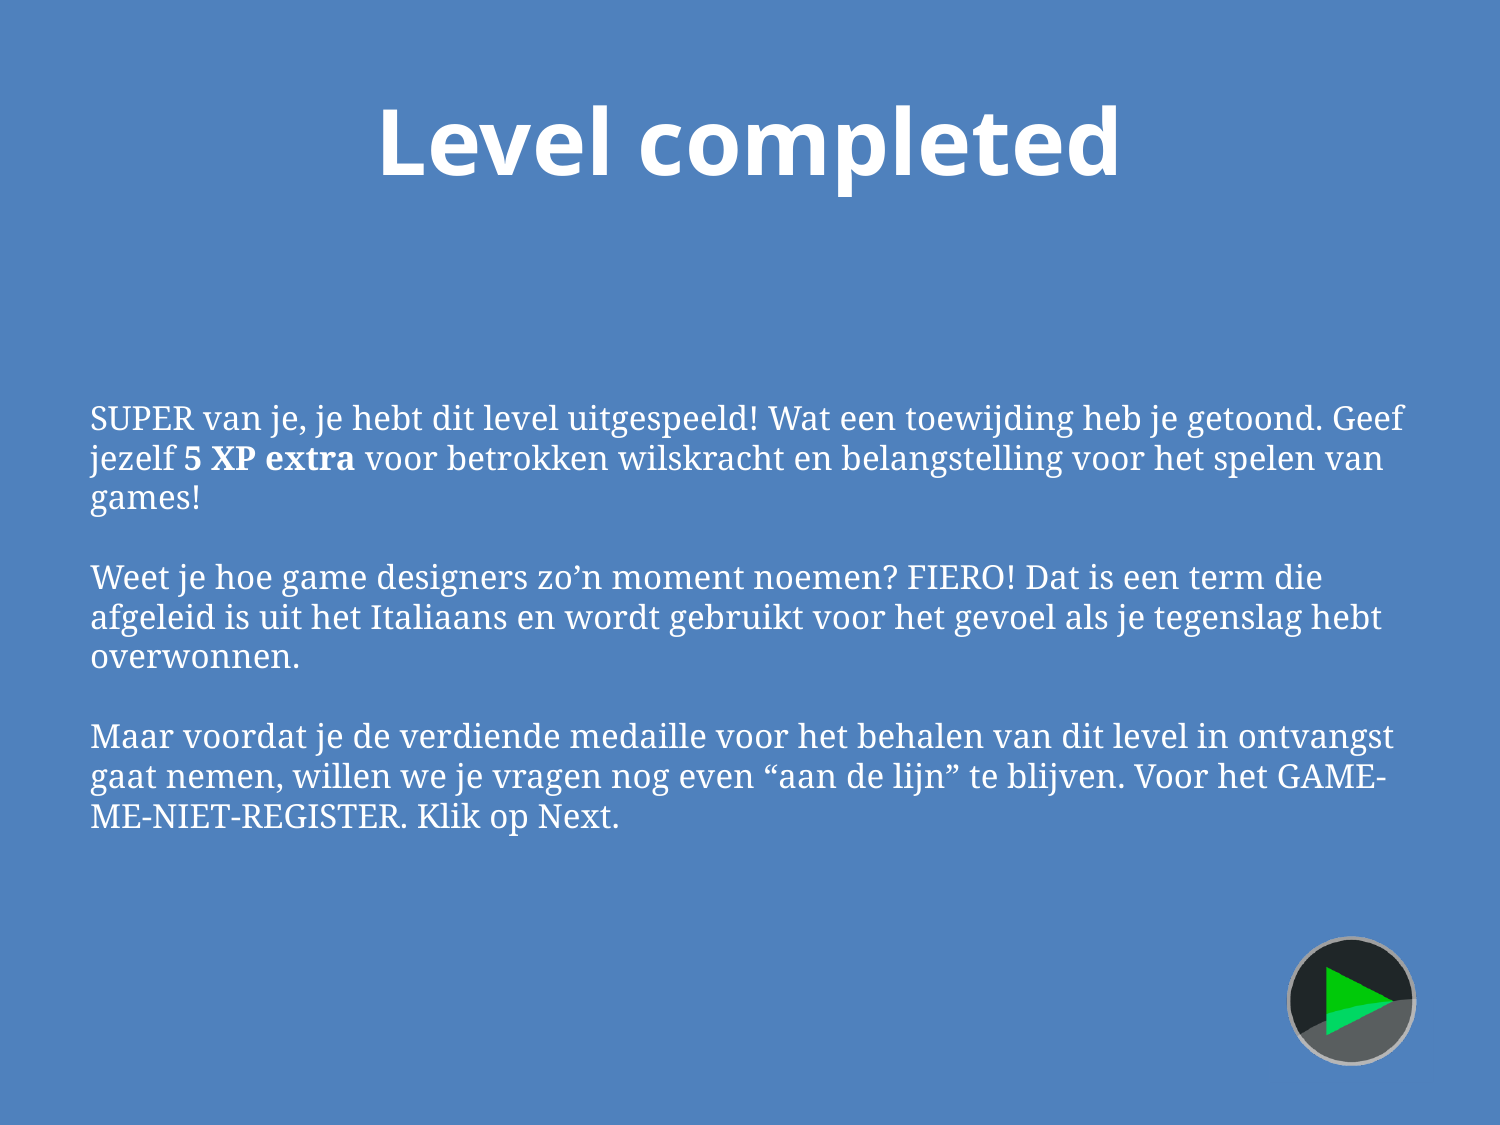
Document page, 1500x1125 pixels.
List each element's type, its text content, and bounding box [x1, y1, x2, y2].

title SUPER van je, je hebt dit level uitgespeeld! Wat een toewijding heb je getoond. Geef jezelf 5 XP extra voor betrokken wilskracht en belangstelling voor het spelen van games! Weet je hoe game designers zo’n moment noemen? FIERO! Dat is een term die afgeleid is uit het Italiaans en wordt gebruikt voor het gevoel als je tegenslag hebt overwonnen. Maar voordat je de verdiende medaille voor het behalen van dit level in ontvangst gaat nemen, willen we je vragen nog even “aan de lijn” te blijven. Voor het GAME-ME-NIET-REGISTER. Klik op Next. [75, 385, 1425, 988]
text_box Level completed [74, 45, 1425, 233]
picture [1269, 917, 1434, 1083]
